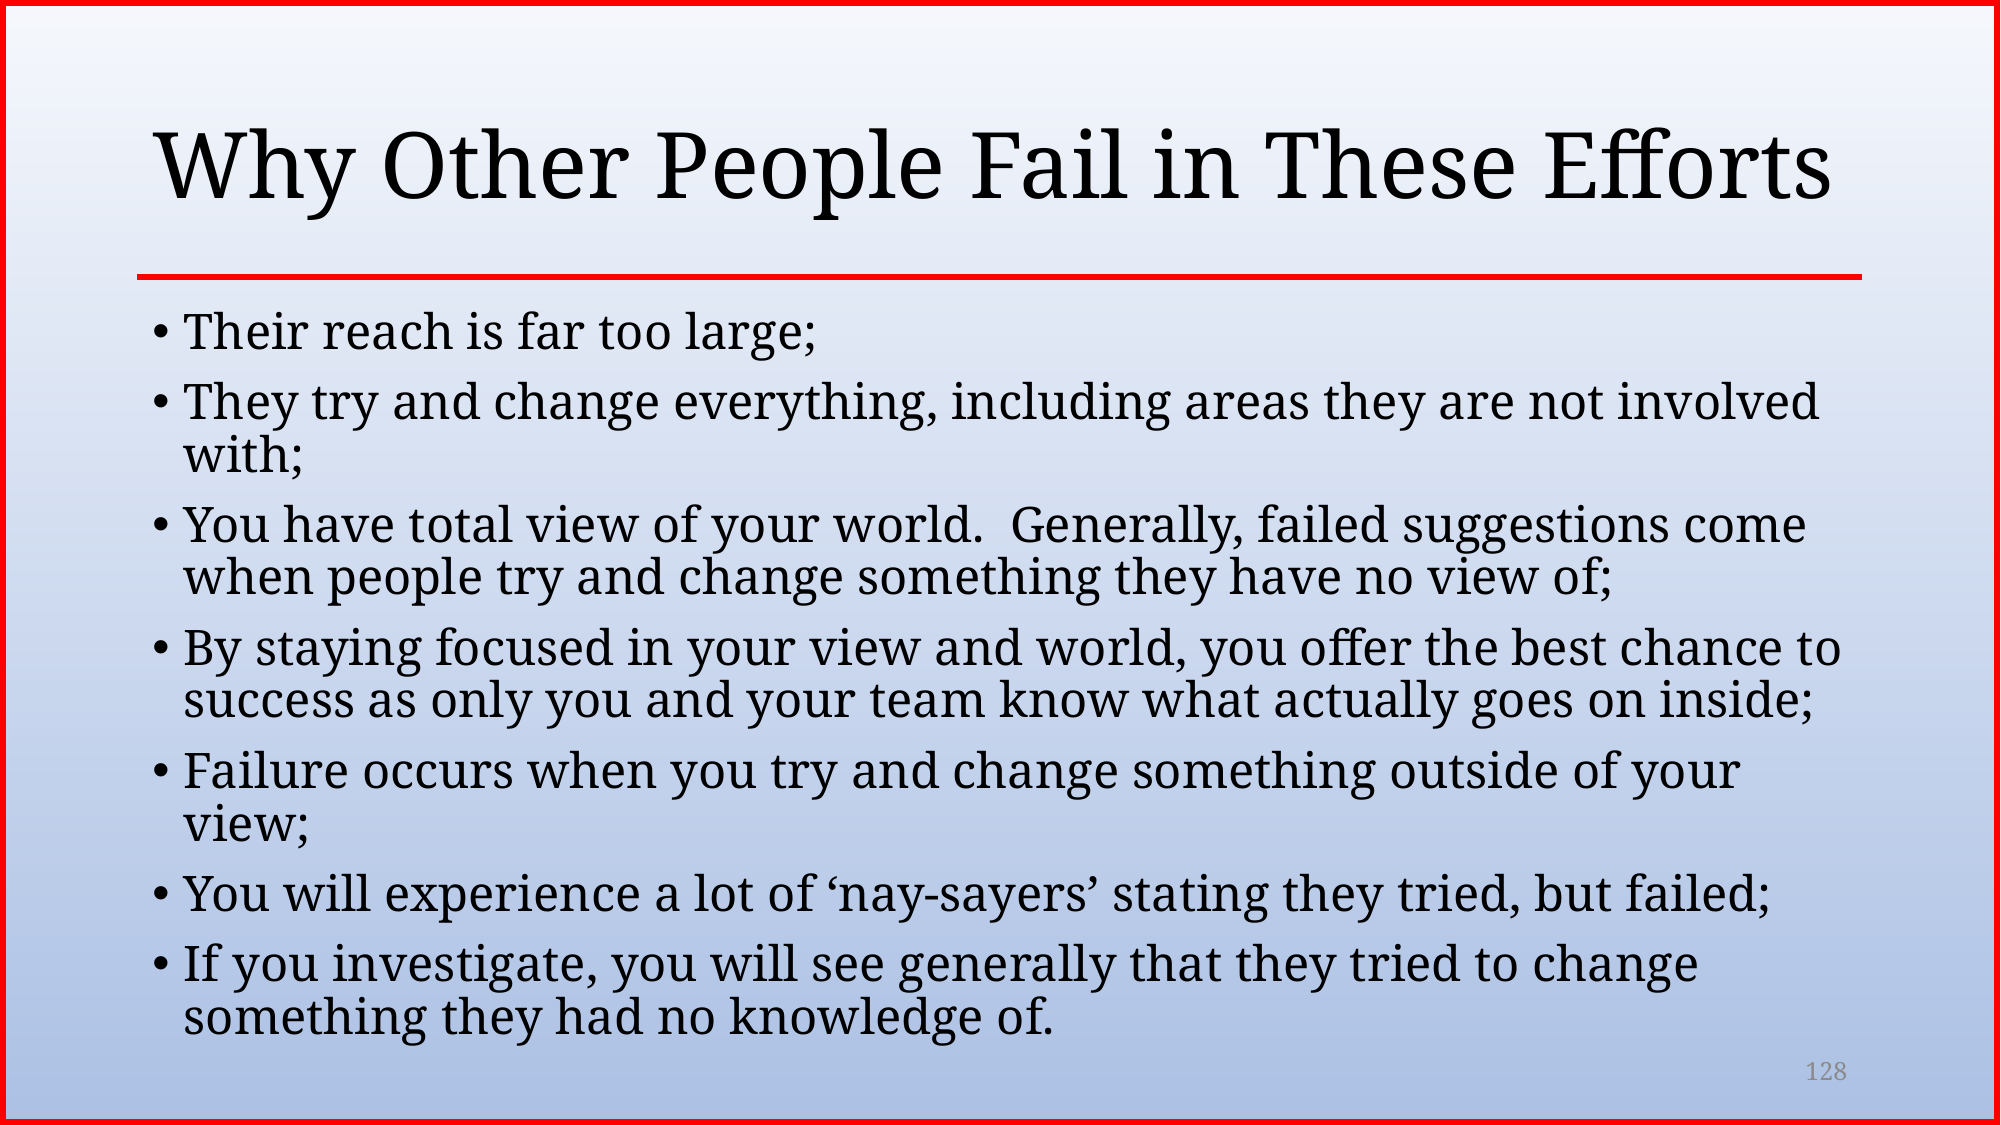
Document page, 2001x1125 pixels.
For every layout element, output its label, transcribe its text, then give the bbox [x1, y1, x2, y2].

title Why Other People Fail in These Efforts [137, 59, 1863, 278]
list Their reach is far too large; They try and change everything, including areas they are not involved with; You have total view of your world. Generally, failed suggestions come when people try and change something they have no view of; By staying focused in your view and world, you offer the best chance to success as only you and your team know what actually goes on inside; Failure occurs when you try and change something outside of your view; You will experience a lot of ‘nay-sayers’ stating they tried, but failed; If you investigate, you will see generally that they tried to change something they had no knowledge of. [137, 299, 1863, 1066]
slide_number 128 [1412, 1042, 1863, 1103]
